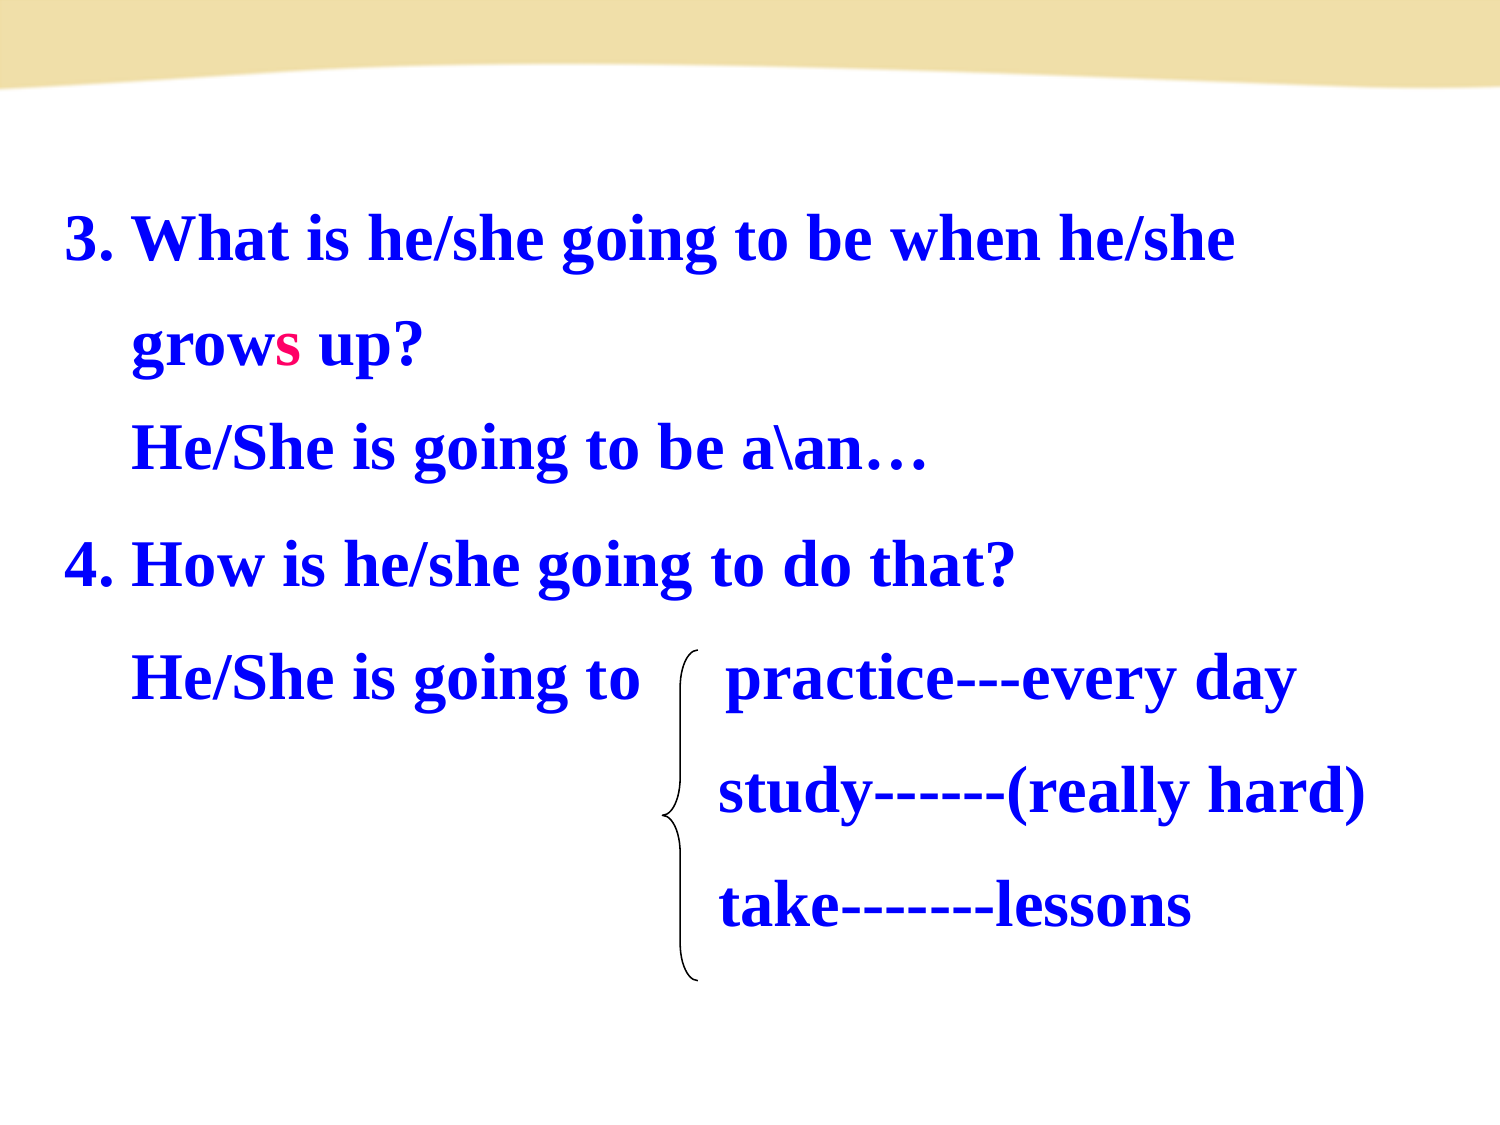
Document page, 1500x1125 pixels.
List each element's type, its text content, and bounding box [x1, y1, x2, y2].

text_box 4. How is he/she going to do that? He/She is going to practice---every day study------(really hard) take-------lessons [50, 512, 1500, 947]
text_box [662, 649, 698, 981]
text_box 3. What is he/she going to be when he/she grows up? He/She is going to be a\an…学科网 [49, 162, 1388, 594]
picture [0, 0, 1500, 1125]
